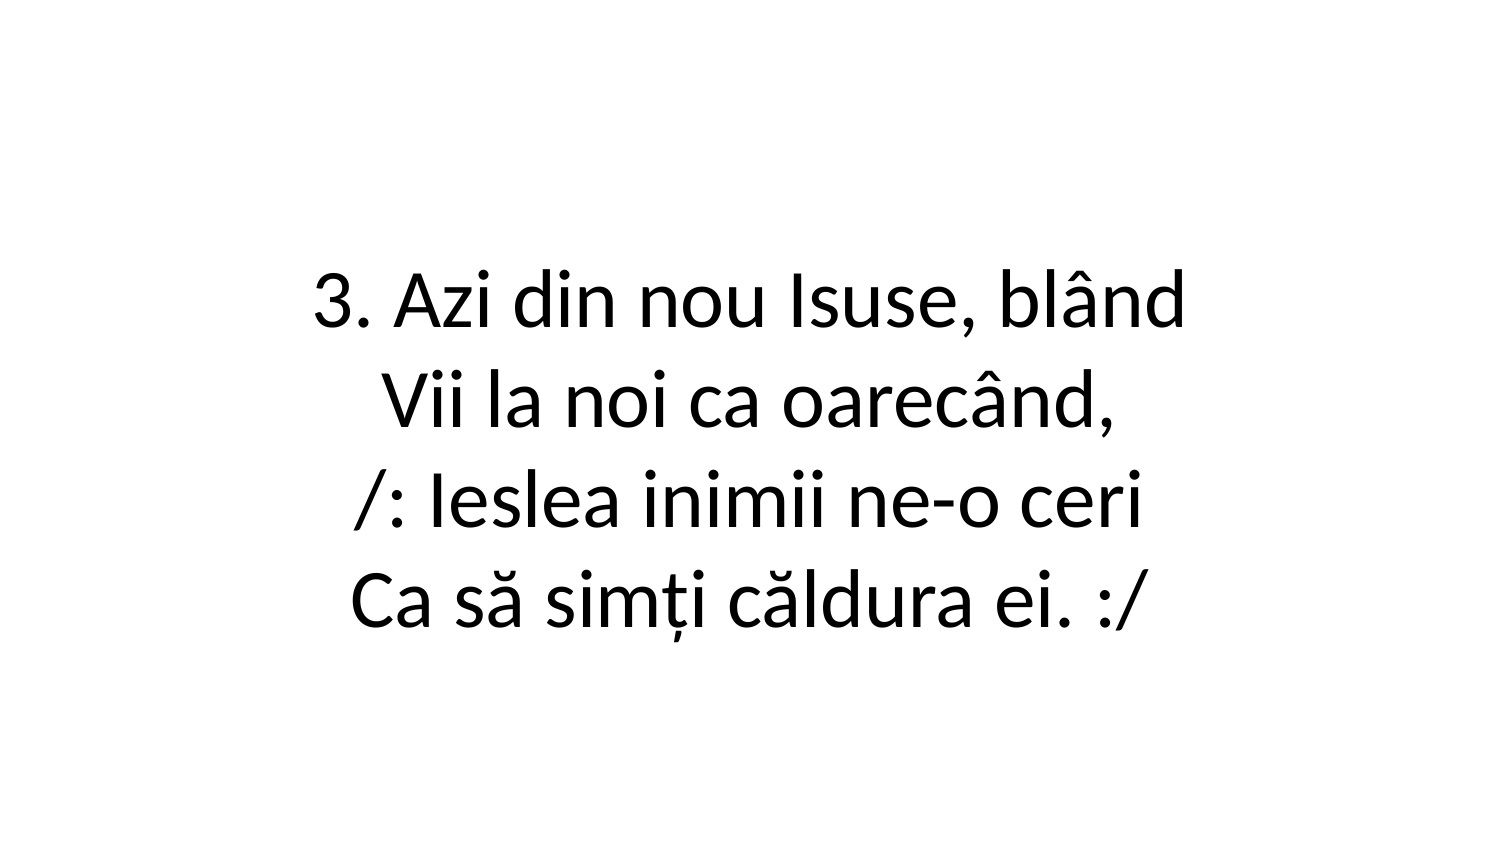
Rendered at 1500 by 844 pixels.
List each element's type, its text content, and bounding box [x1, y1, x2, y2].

text_box 3. Azi din nou Isuse, blând Vii la noi ca oarecând, /: Ieslea inimii ne-o ceri Ca să simți căldura ei. :/ [296, 192, 1204, 652]
